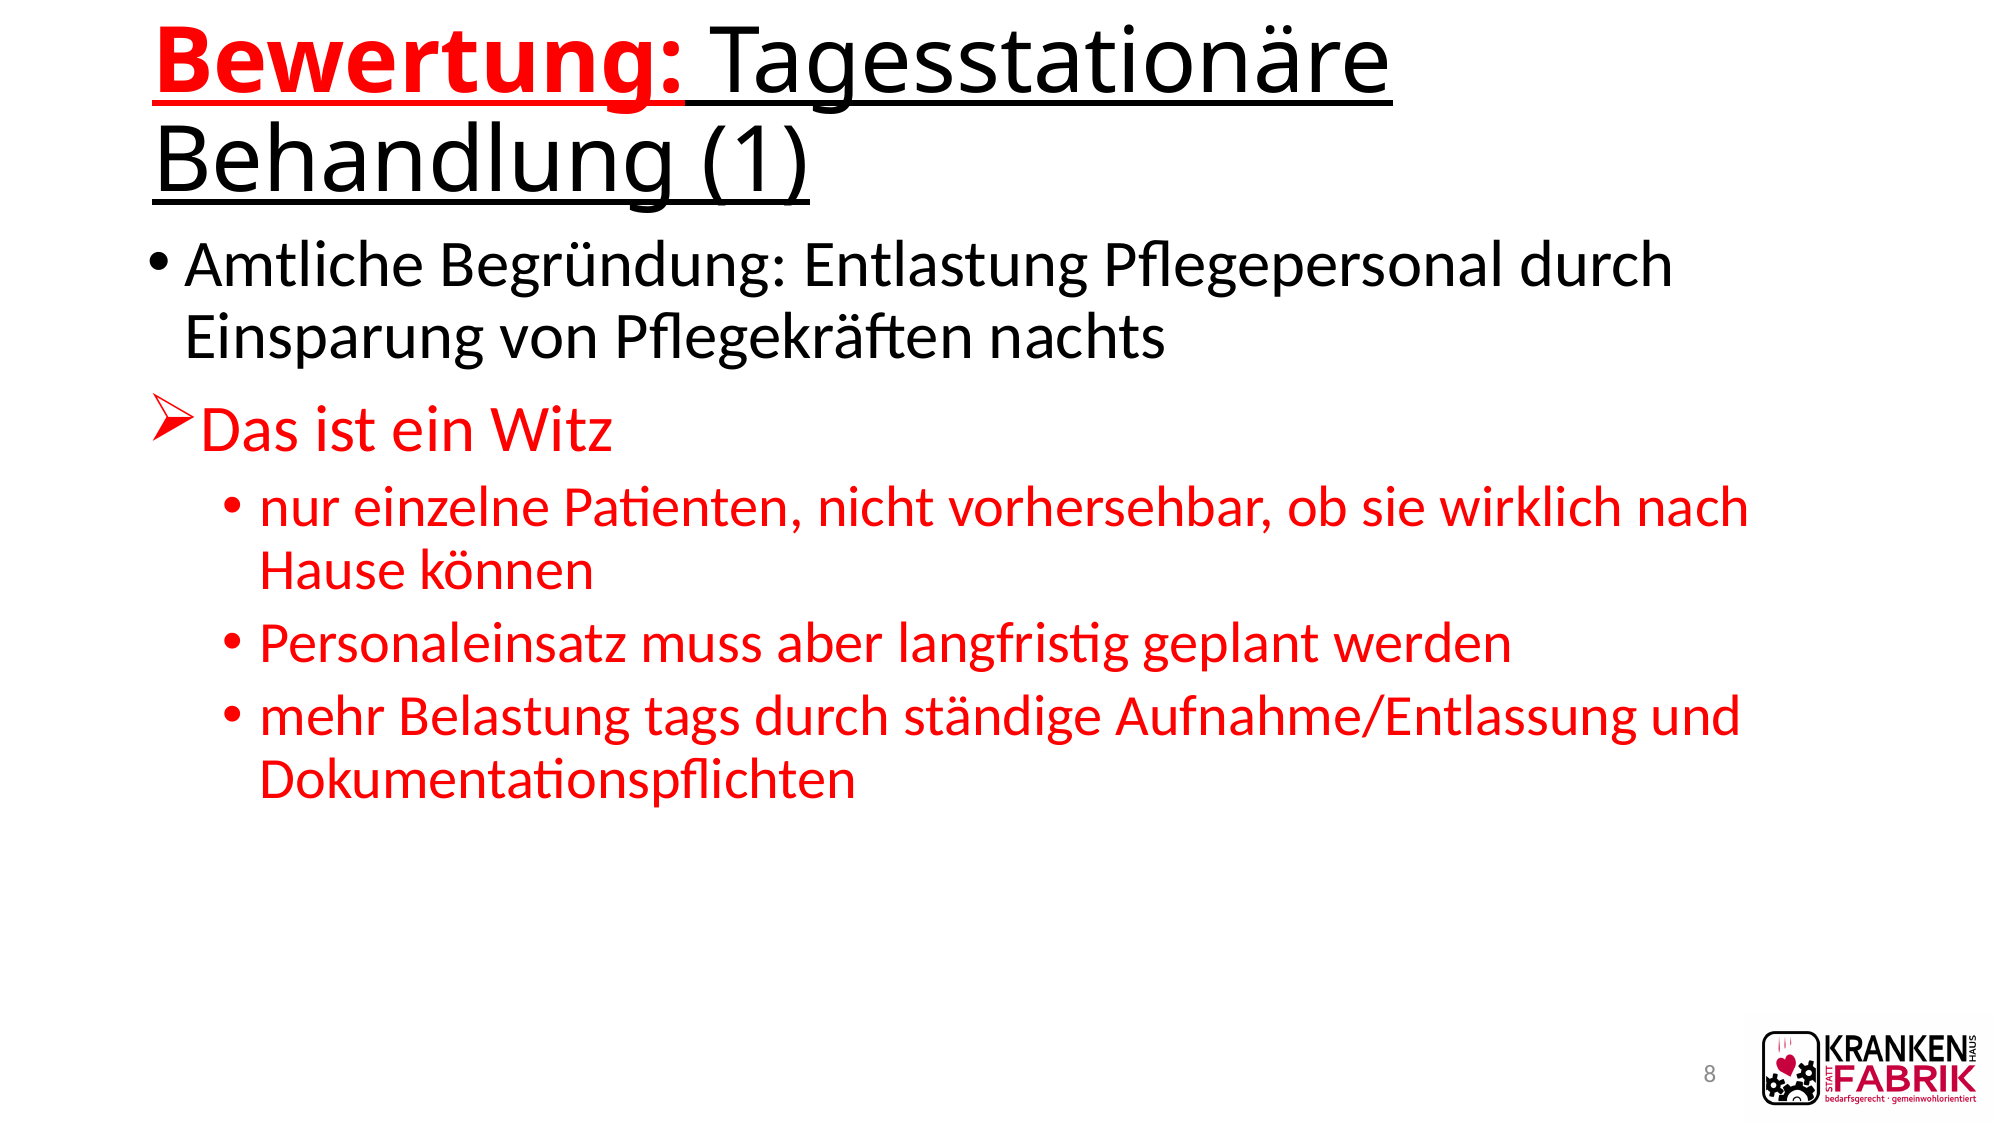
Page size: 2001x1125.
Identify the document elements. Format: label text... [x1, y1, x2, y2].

list Amtliche Begründung: Entlastung Pflegepersonal durch Einsparung von Pflegekräften nachts Das ist ein Witz nur einzelne Patienten, nicht vorhersehbar, ob sie wirklich nach Hause können Personaleinsatz muss aber langfristig geplant werden mehr Belastung tags durch ständige Aufnahme/Entlassung und Dokumentationspflichten [132, 221, 1914, 1073]
slide_number 8 [1281, 1042, 1731, 1103]
title Bewertung: Tagesstationäre Behandlung (1) [137, 3, 1863, 221]
picture [1744, 1013, 1994, 1123]
